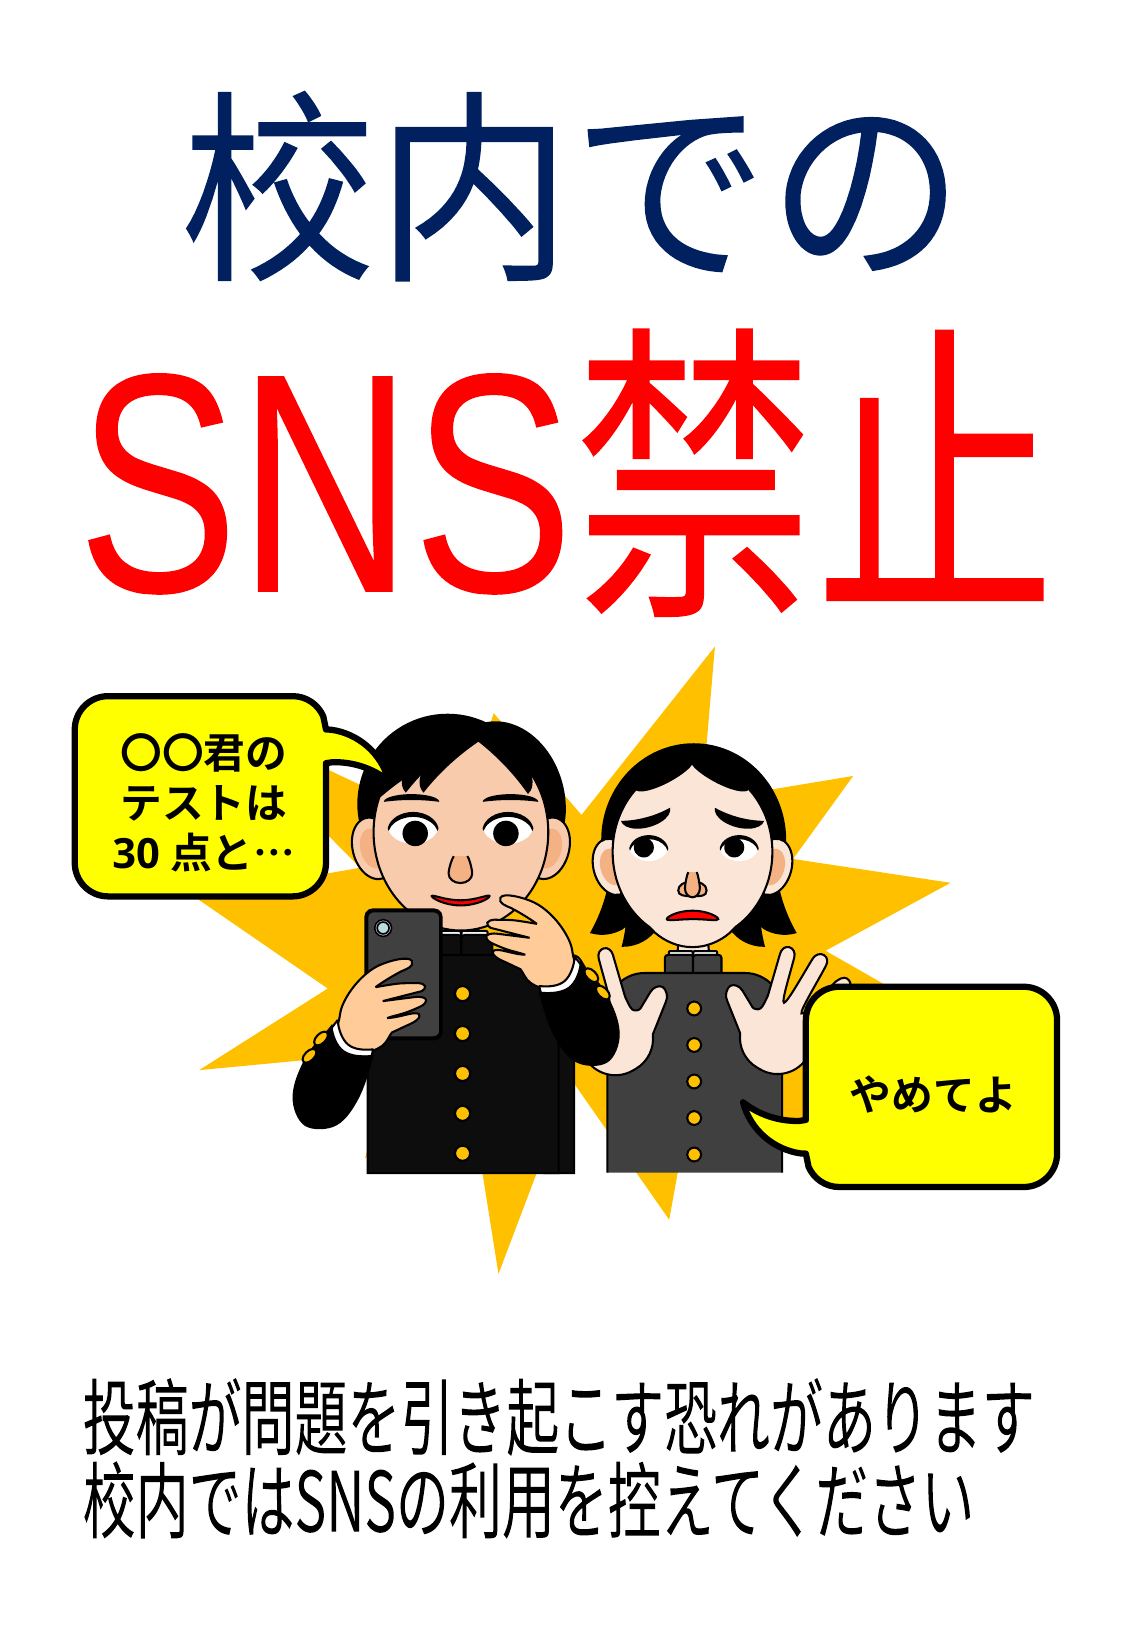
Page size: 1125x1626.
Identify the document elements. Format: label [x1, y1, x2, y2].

text_box [483, 1194, 532, 1276]
text_box [648, 1194, 676, 1222]
text_box [87, 90, 1044, 618]
text_box [74, 695, 1058, 1188]
text_box [674, 644, 718, 694]
